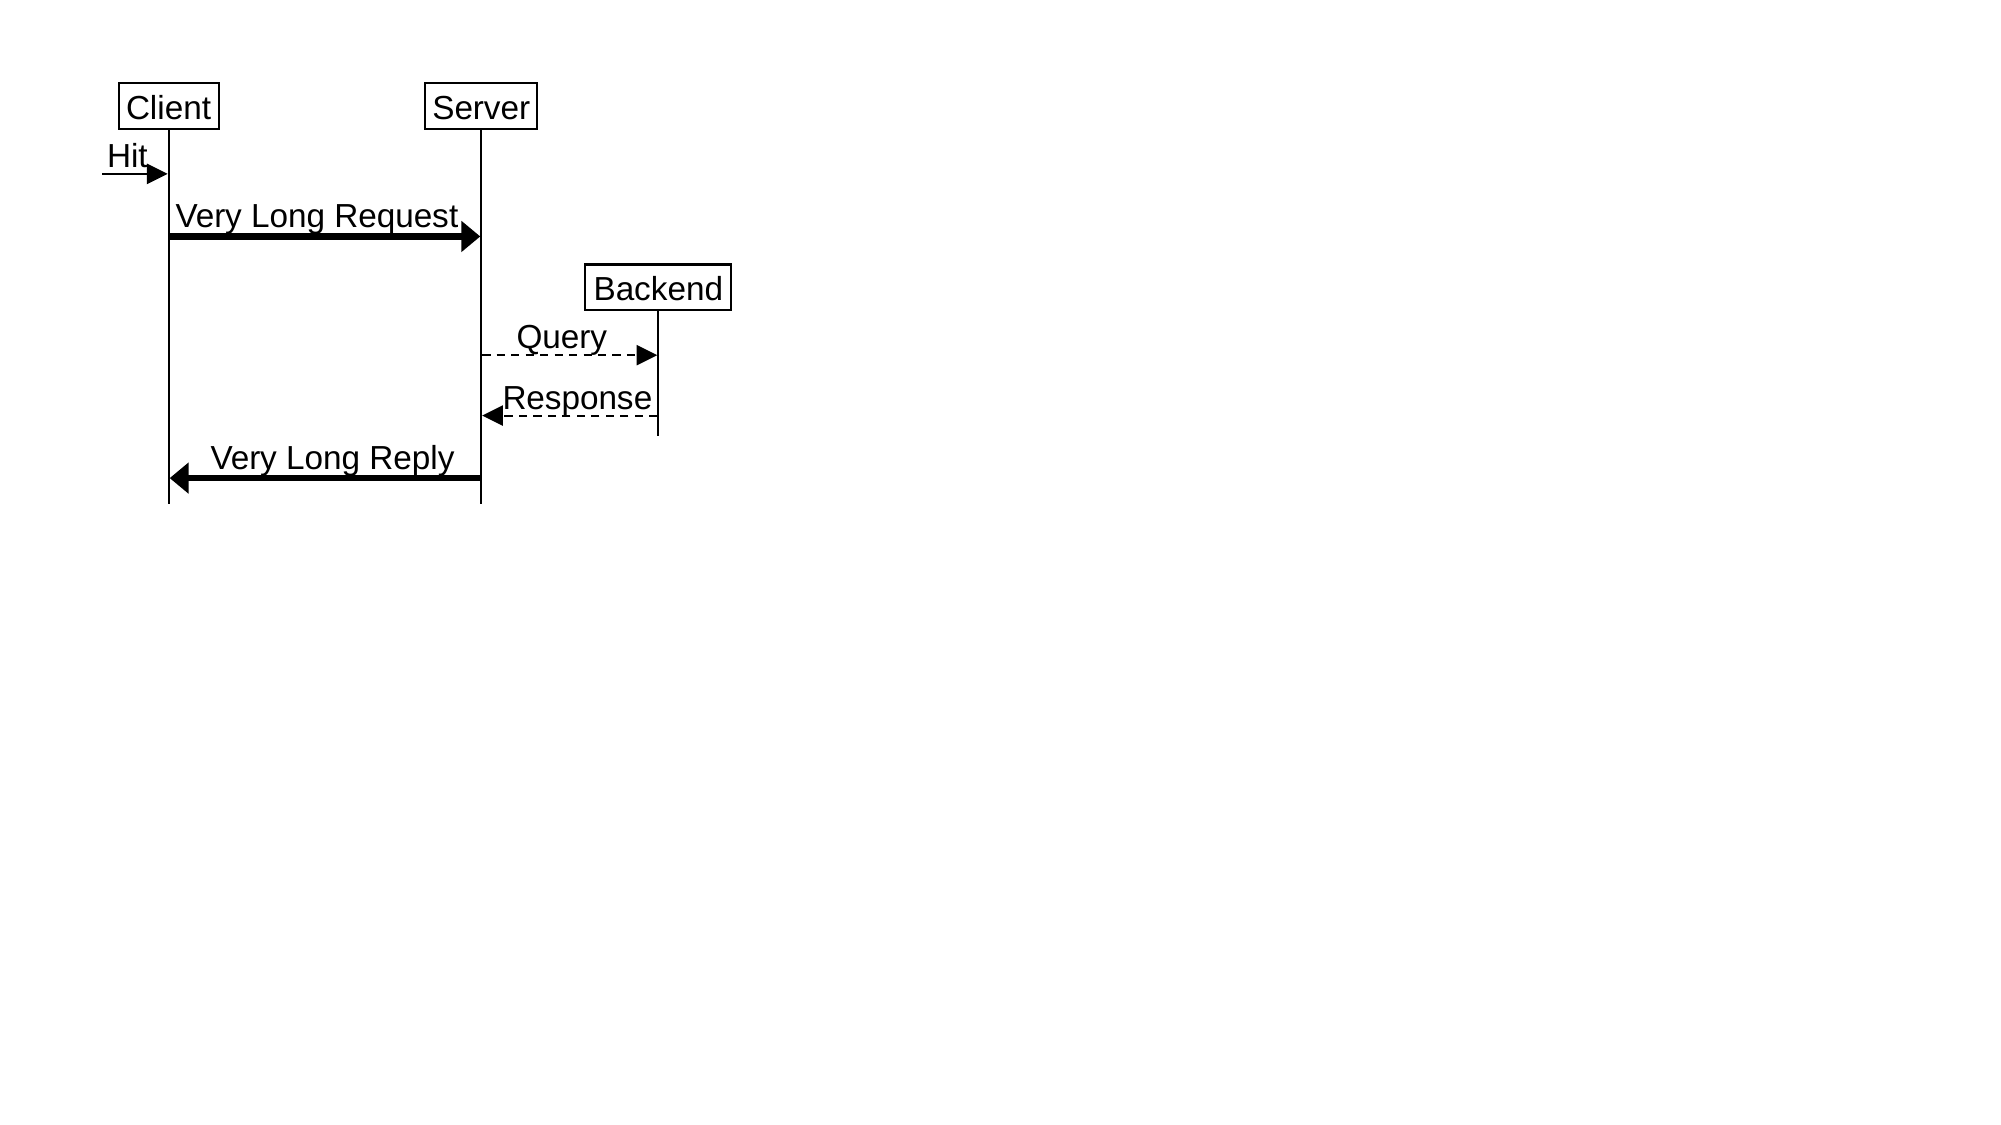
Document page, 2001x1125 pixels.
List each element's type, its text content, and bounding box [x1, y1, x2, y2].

text_box Very Long Reply [207, 437, 459, 475]
text_box Server [424, 83, 538, 130]
text_box Backend [585, 264, 732, 311]
text_box [74, 74, 771, 505]
text_box Query [514, 316, 610, 355]
text_box Very Long Request [172, 195, 462, 233]
text_box Client [118, 83, 219, 130]
text_box Hit [105, 135, 150, 173]
text_box Response [500, 377, 655, 415]
